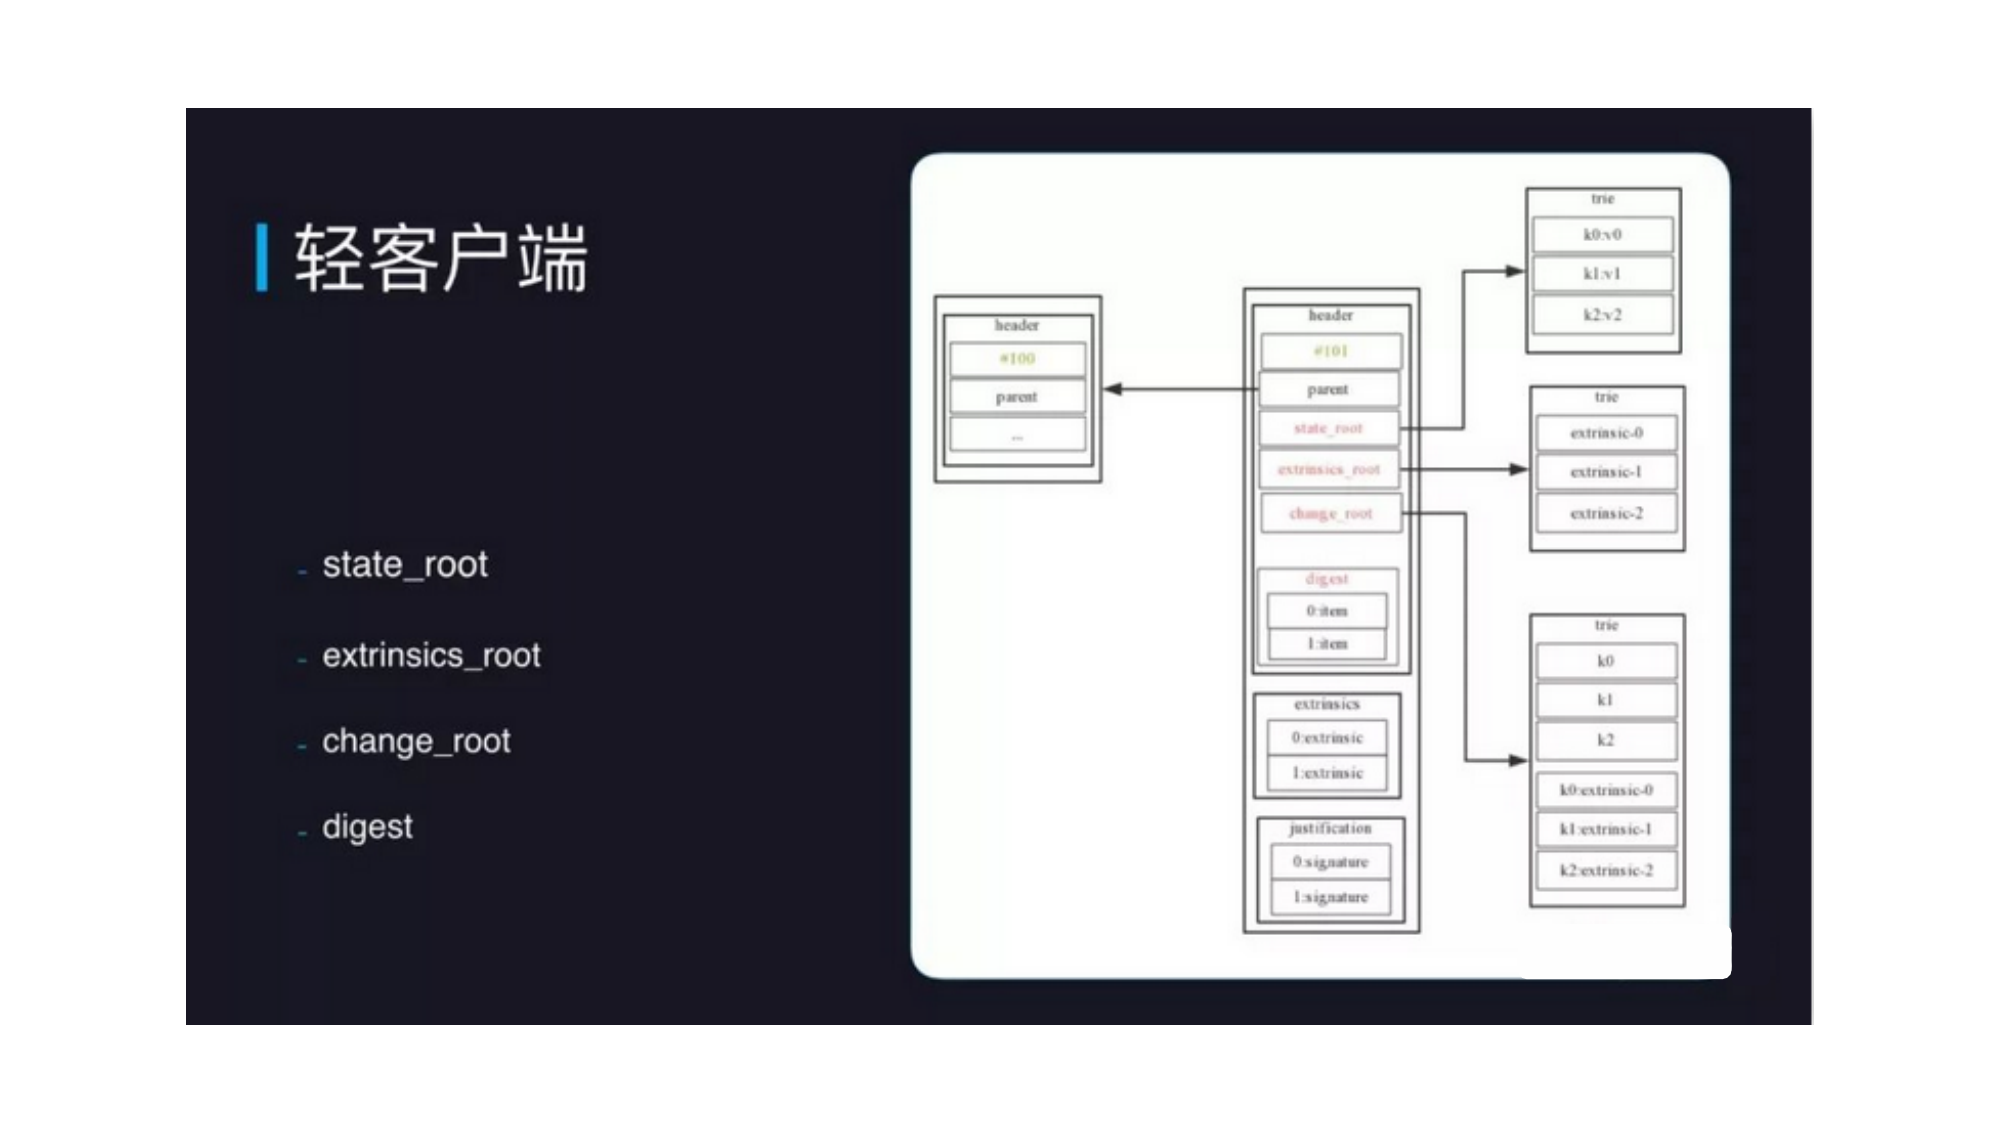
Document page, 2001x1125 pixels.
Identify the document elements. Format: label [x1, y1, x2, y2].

picture [186, 108, 1814, 1026]
